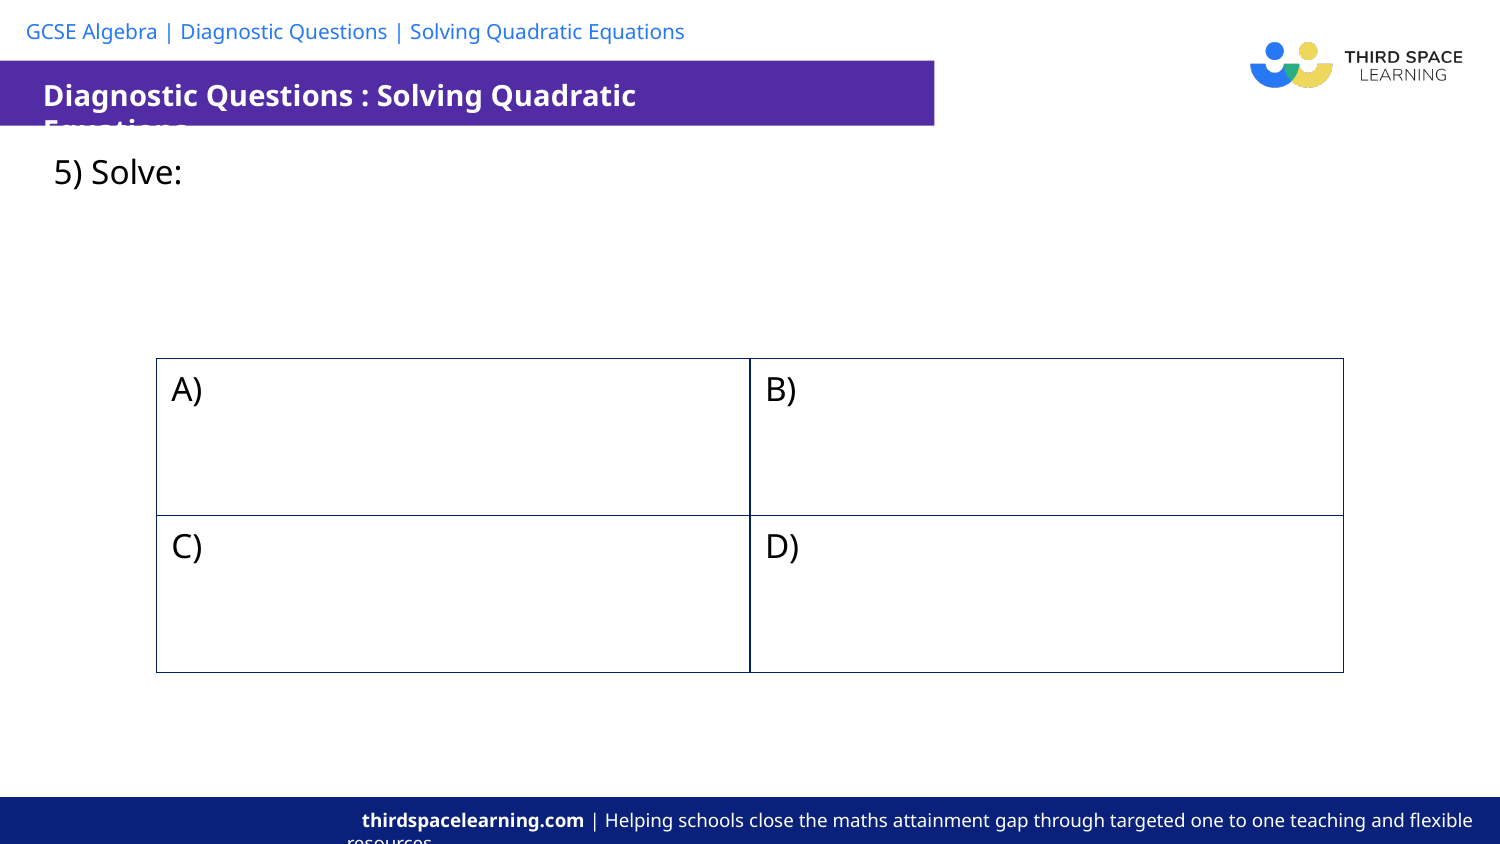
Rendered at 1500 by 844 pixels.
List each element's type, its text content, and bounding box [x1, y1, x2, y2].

text_box Diagnostic Questions : Solving Quadratic Equations [27, 61, 778, 141]
picture [1250, 33, 1465, 99]
